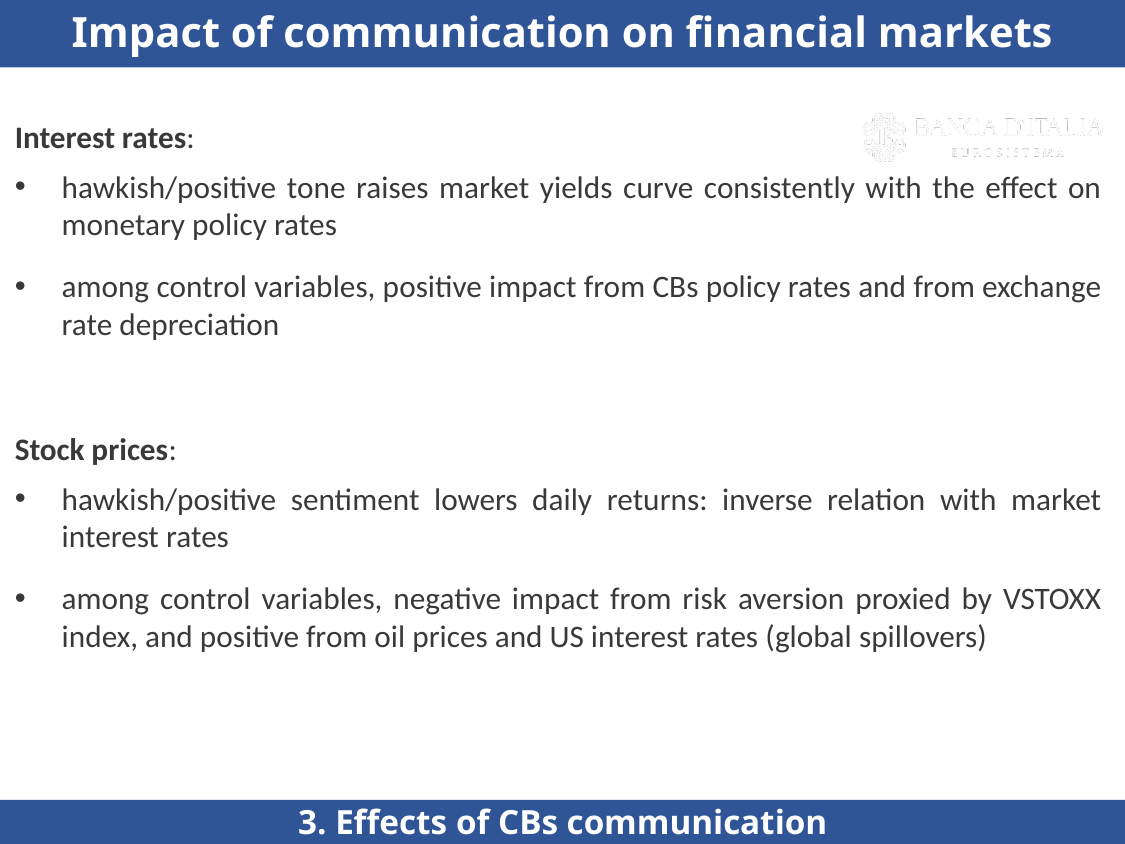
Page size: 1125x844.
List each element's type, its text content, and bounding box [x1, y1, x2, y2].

text_box Interest rates: hawkish/positive tone raises market yields curve consistently with the effect on monetary policy rates among control variables, positive impact from CBs policy rates and from exchange rate depreciation Stock prices: hawkish/positive sentiment lowers daily returns: inverse relation with market interest rates among control variables, negative impact from risk aversion proxied by VSTOXX index, and positive from oil prices and US interest rates (global spillovers) [0, 109, 1118, 662]
picture [863, 112, 1102, 162]
title Impact of communication on financial markets [0, 0, 1125, 68]
text_box 3. Effects of CBs communication [0, 799, 1125, 844]
